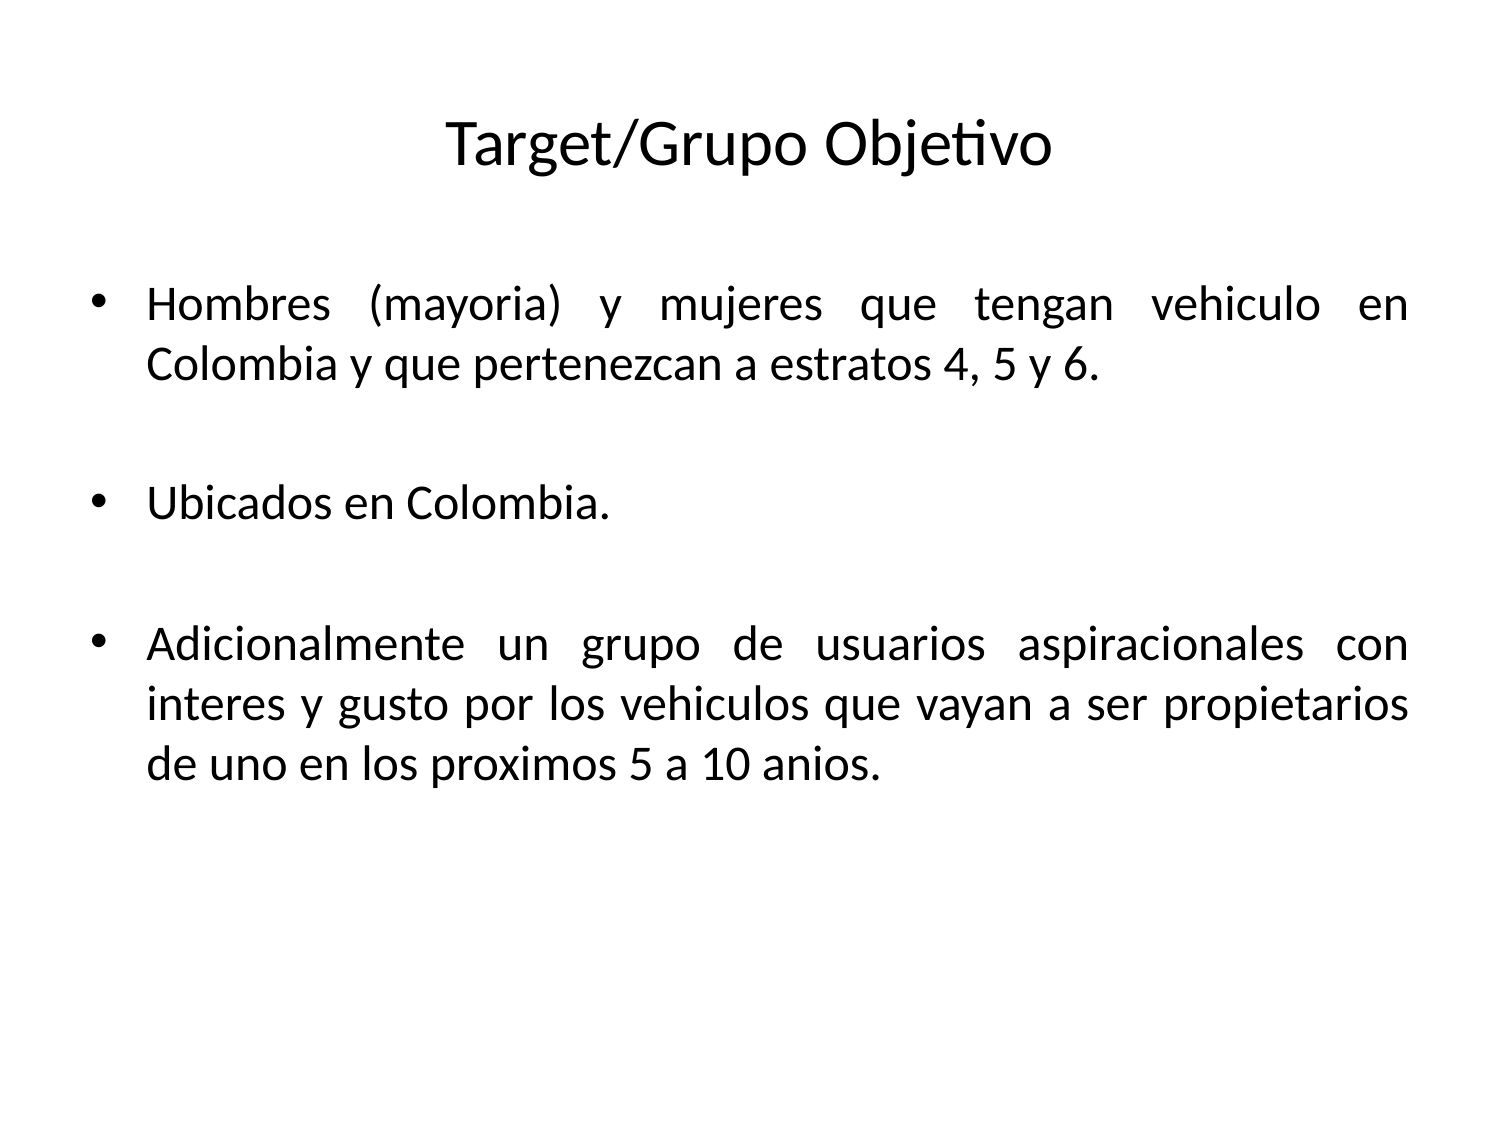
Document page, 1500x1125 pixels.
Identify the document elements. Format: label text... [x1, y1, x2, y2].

list Hombres (mayoria) y mujeres que tengan vehiculo en Colombia y que pertenezcan a estratos 4, 5 y 6. Ubicados en Colombia. Adicionalmente un grupo de usuarios aspiracionales con interes y gusto por los vehiculos que vayan a ser propietarios de uno en los proximos 5 a 10 anios. [75, 262, 1425, 1005]
title Target/Grupo Objetivo [75, 45, 1425, 233]
